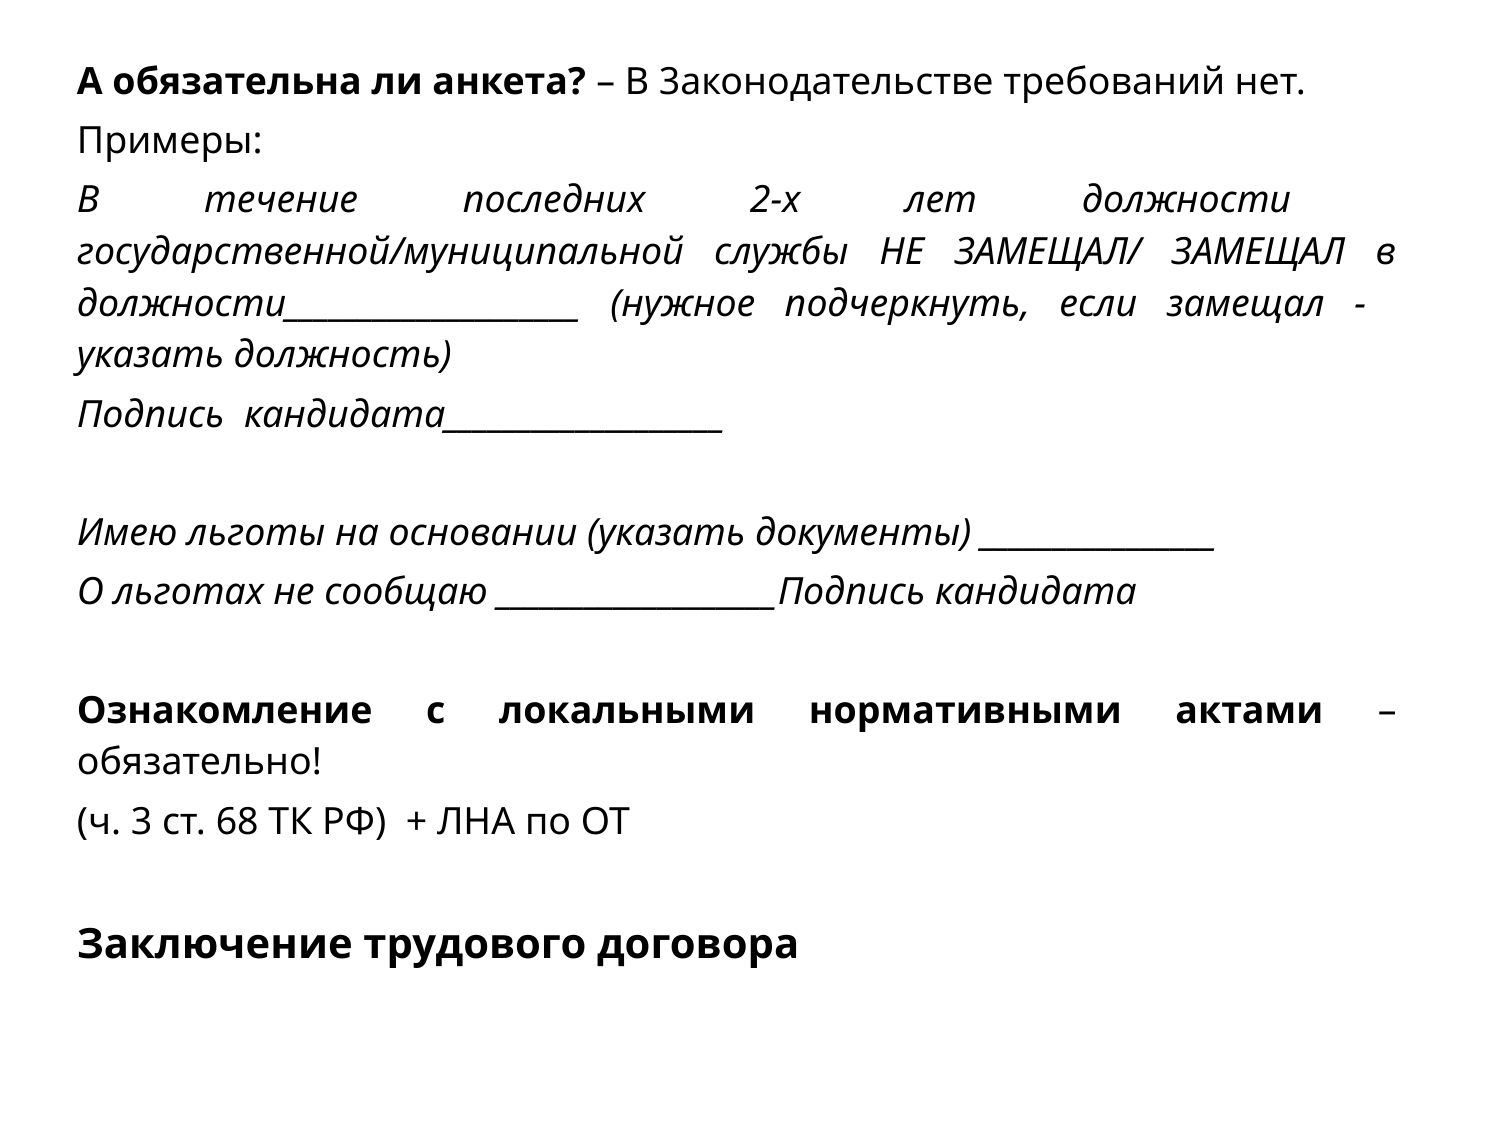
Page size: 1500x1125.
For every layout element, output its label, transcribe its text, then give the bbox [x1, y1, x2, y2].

text_box А обязательна ли анкета? – В 3аконодательстве требований нет. Примеры: В течение последних 2-х лет должности государственной/муниципальной службы НЕ ЗАМЕЩАЛ/ ЗАМЕЩАЛ в должности____________________ (нужное подчеркнуть, если замещал - указать должность) Подпись кандидата___________________ Имею льготы на основании (указать документы) ________________ О льготах не сообщаю ___________________Подпись кандидата Ознакомление с локальными нормативными актами – обязательно! (ч. 3 ст. 68 ТК РФ) + ЛНА по ОТ Заключение трудового договора [5, 42, 1412, 1027]
